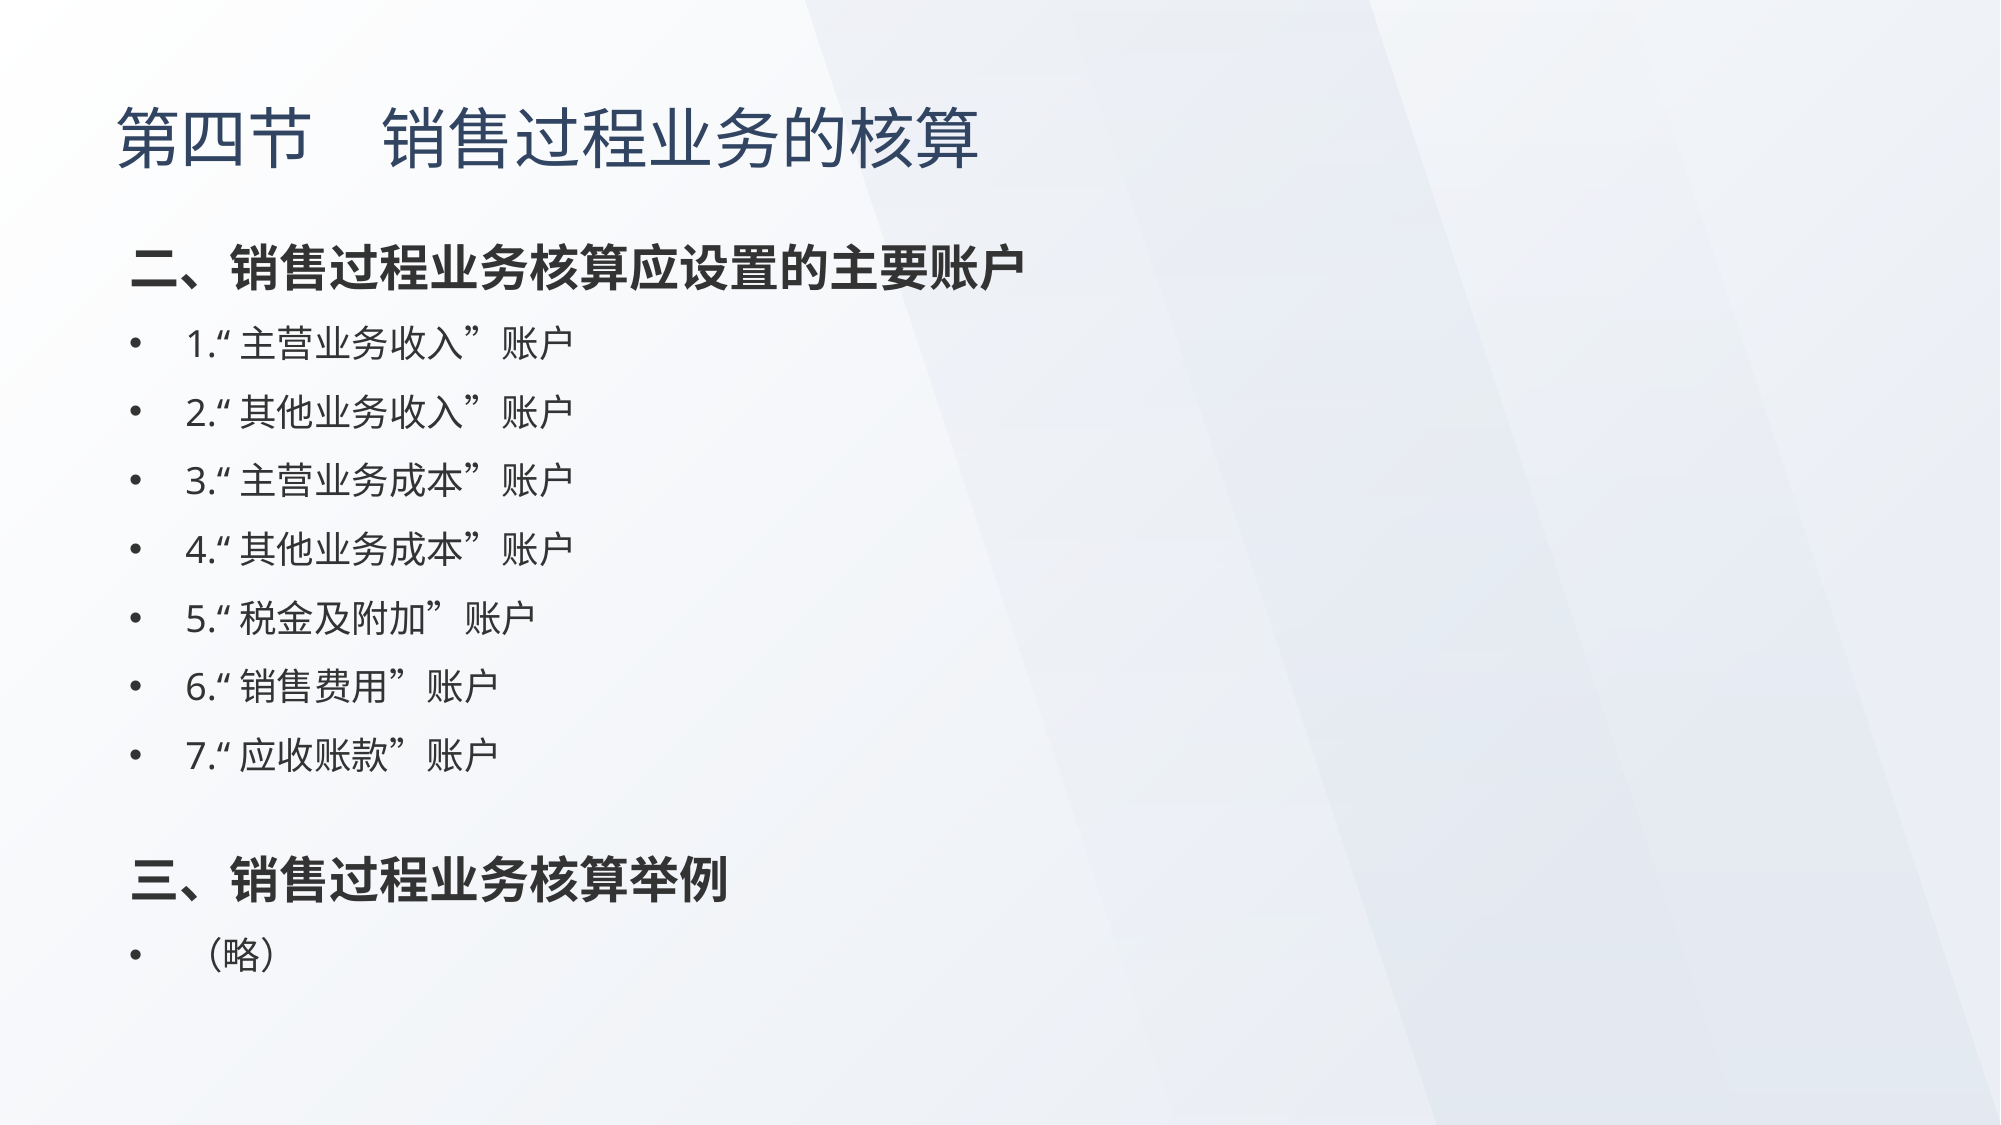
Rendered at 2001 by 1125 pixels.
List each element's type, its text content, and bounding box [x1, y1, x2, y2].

title 第四节 销售过程业务的核算 [114, 59, 1886, 178]
text_box 二、销售过程业务核算应设置的主要账户 1.“主营业务收入”账户 2.“其他业务收入”账户 3.“主营业务成本”账户 4.“其他业务成本”账户 5.“税金及附加”账户 6.“销售费用”账户 7.“应收账款”账户 三、销售过程业务核算举例 （略） [114, 213, 1886, 1013]
